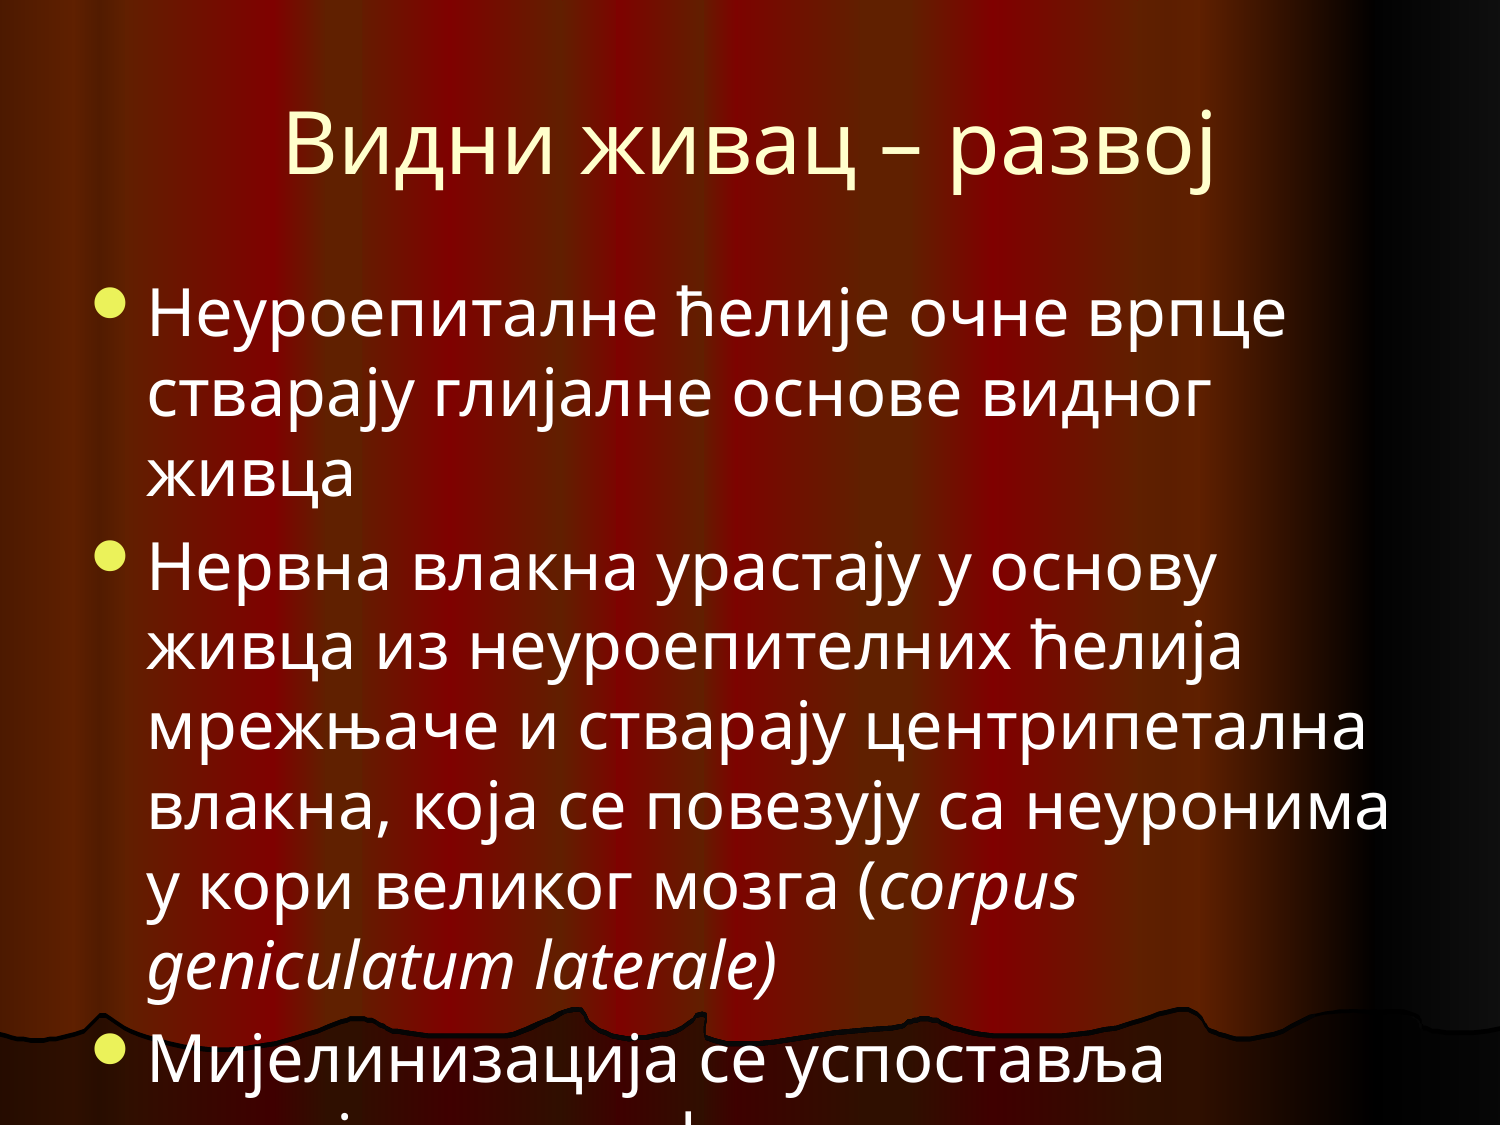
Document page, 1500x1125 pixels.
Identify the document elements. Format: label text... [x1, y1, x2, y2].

title Видни живац – развој [74, 45, 1426, 233]
list Неуроепиталне ћелије очне врпце стварају глијалне основе видног живца Нервна влакна урастају у основу живца из неуроепителних ћелија мрежњаче и стварају центрипетална влакна, која се повезују са неуронима у кори великог мозга (corpus geniculatum laterale) Мијелинизација се успоставља касније, центрифугално, из коре великог мозга... [74, 262, 1426, 1006]
